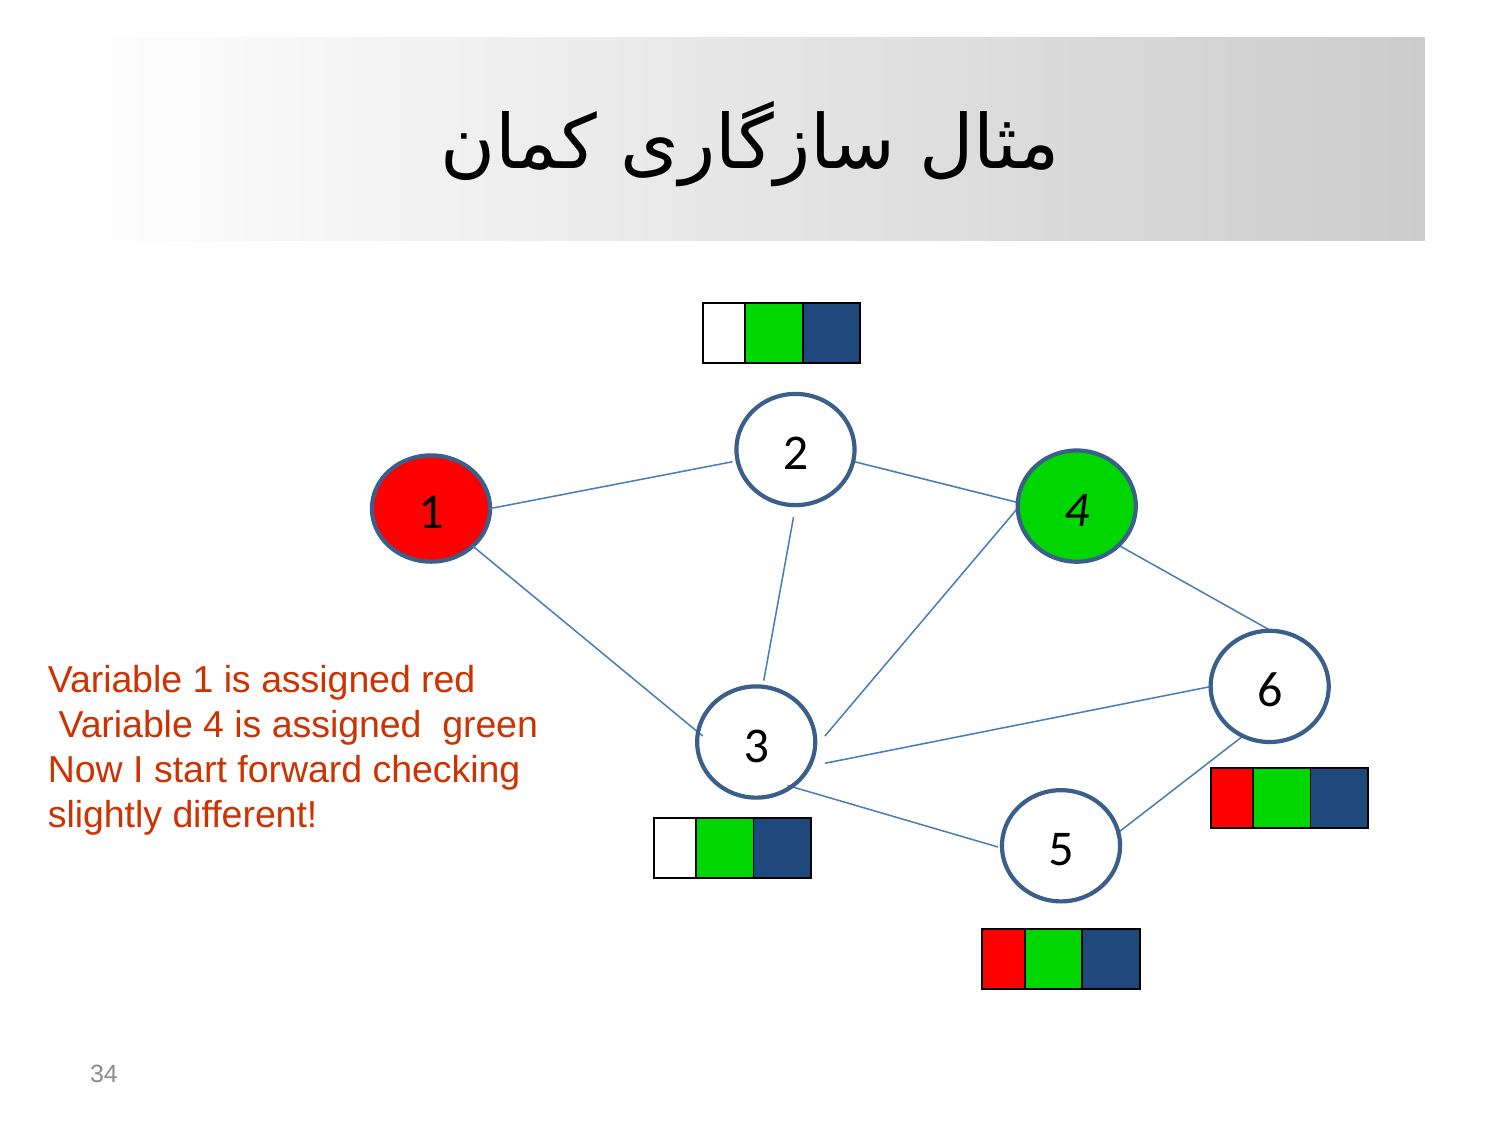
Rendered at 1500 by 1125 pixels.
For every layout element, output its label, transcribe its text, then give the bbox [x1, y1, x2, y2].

text_box 5 [1000, 788, 1123, 904]
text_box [824, 503, 1022, 686]
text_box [1115, 736, 1243, 835]
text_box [824, 686, 1211, 764]
table_header [704, 304, 744, 362]
text_box 3 [695, 684, 818, 800]
text_box 1 [369, 453, 492, 564]
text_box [489, 461, 733, 509]
table_header [1026, 930, 1081, 988]
text_box 6 [1208, 629, 1331, 745]
table_header [746, 304, 802, 362]
table_header [655, 819, 695, 877]
table_header [754, 819, 810, 877]
table_header [1083, 930, 1139, 988]
table_header [697, 819, 753, 877]
table_header [983, 930, 1024, 988]
text_box 4 [1025, 448, 1138, 564]
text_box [763, 516, 794, 681]
text_box Variable 1 is assigned red Variable 4 is assigned green Now I start forward checking slightly different! [33, 647, 553, 842]
slide_number 34 [75, 1042, 425, 1103]
table_header [1311, 769, 1367, 827]
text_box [854, 461, 1022, 504]
table_header [1247, 769, 1252, 827]
table_header [804, 304, 859, 362]
table_header [1254, 769, 1310, 827]
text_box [1119, 545, 1272, 632]
title مثال سازگاری کمان [75, 37, 1425, 241]
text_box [472, 545, 703, 737]
text_box 2 [734, 391, 857, 508]
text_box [787, 785, 999, 848]
